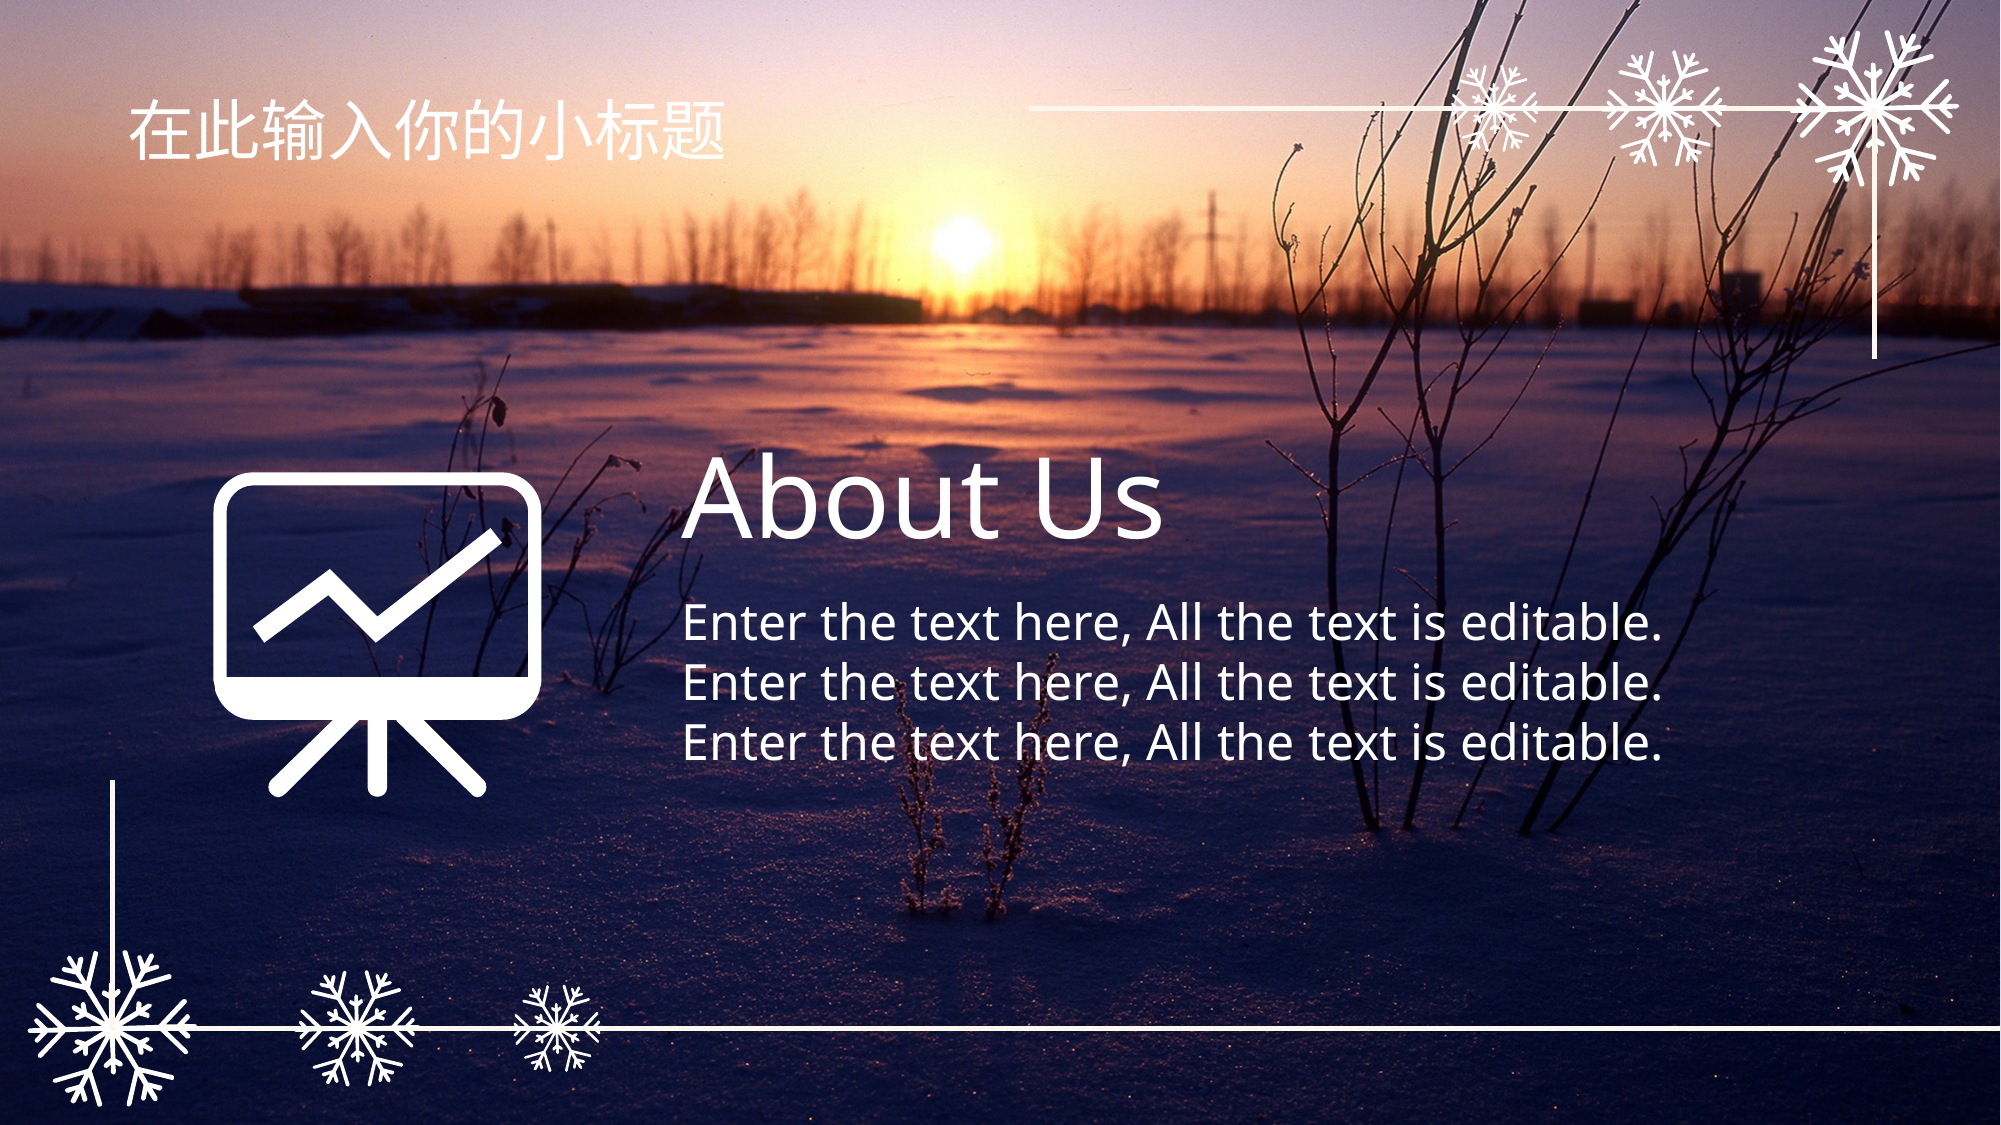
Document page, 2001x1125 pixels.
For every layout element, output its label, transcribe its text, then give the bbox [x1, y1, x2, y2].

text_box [1028, 26, 1958, 360]
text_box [29, 946, 2000, 1111]
text_box About Us [666, 418, 1819, 569]
text_box 在此输入你的小标题 [112, 81, 1023, 177]
text_box Enter the text here, All the text is editable. Enter the text here, All the text is editable. Enter the text here, All the text is editable. [666, 582, 1768, 778]
text_box [213, 472, 542, 798]
picture [0, 0, 2001, 1125]
